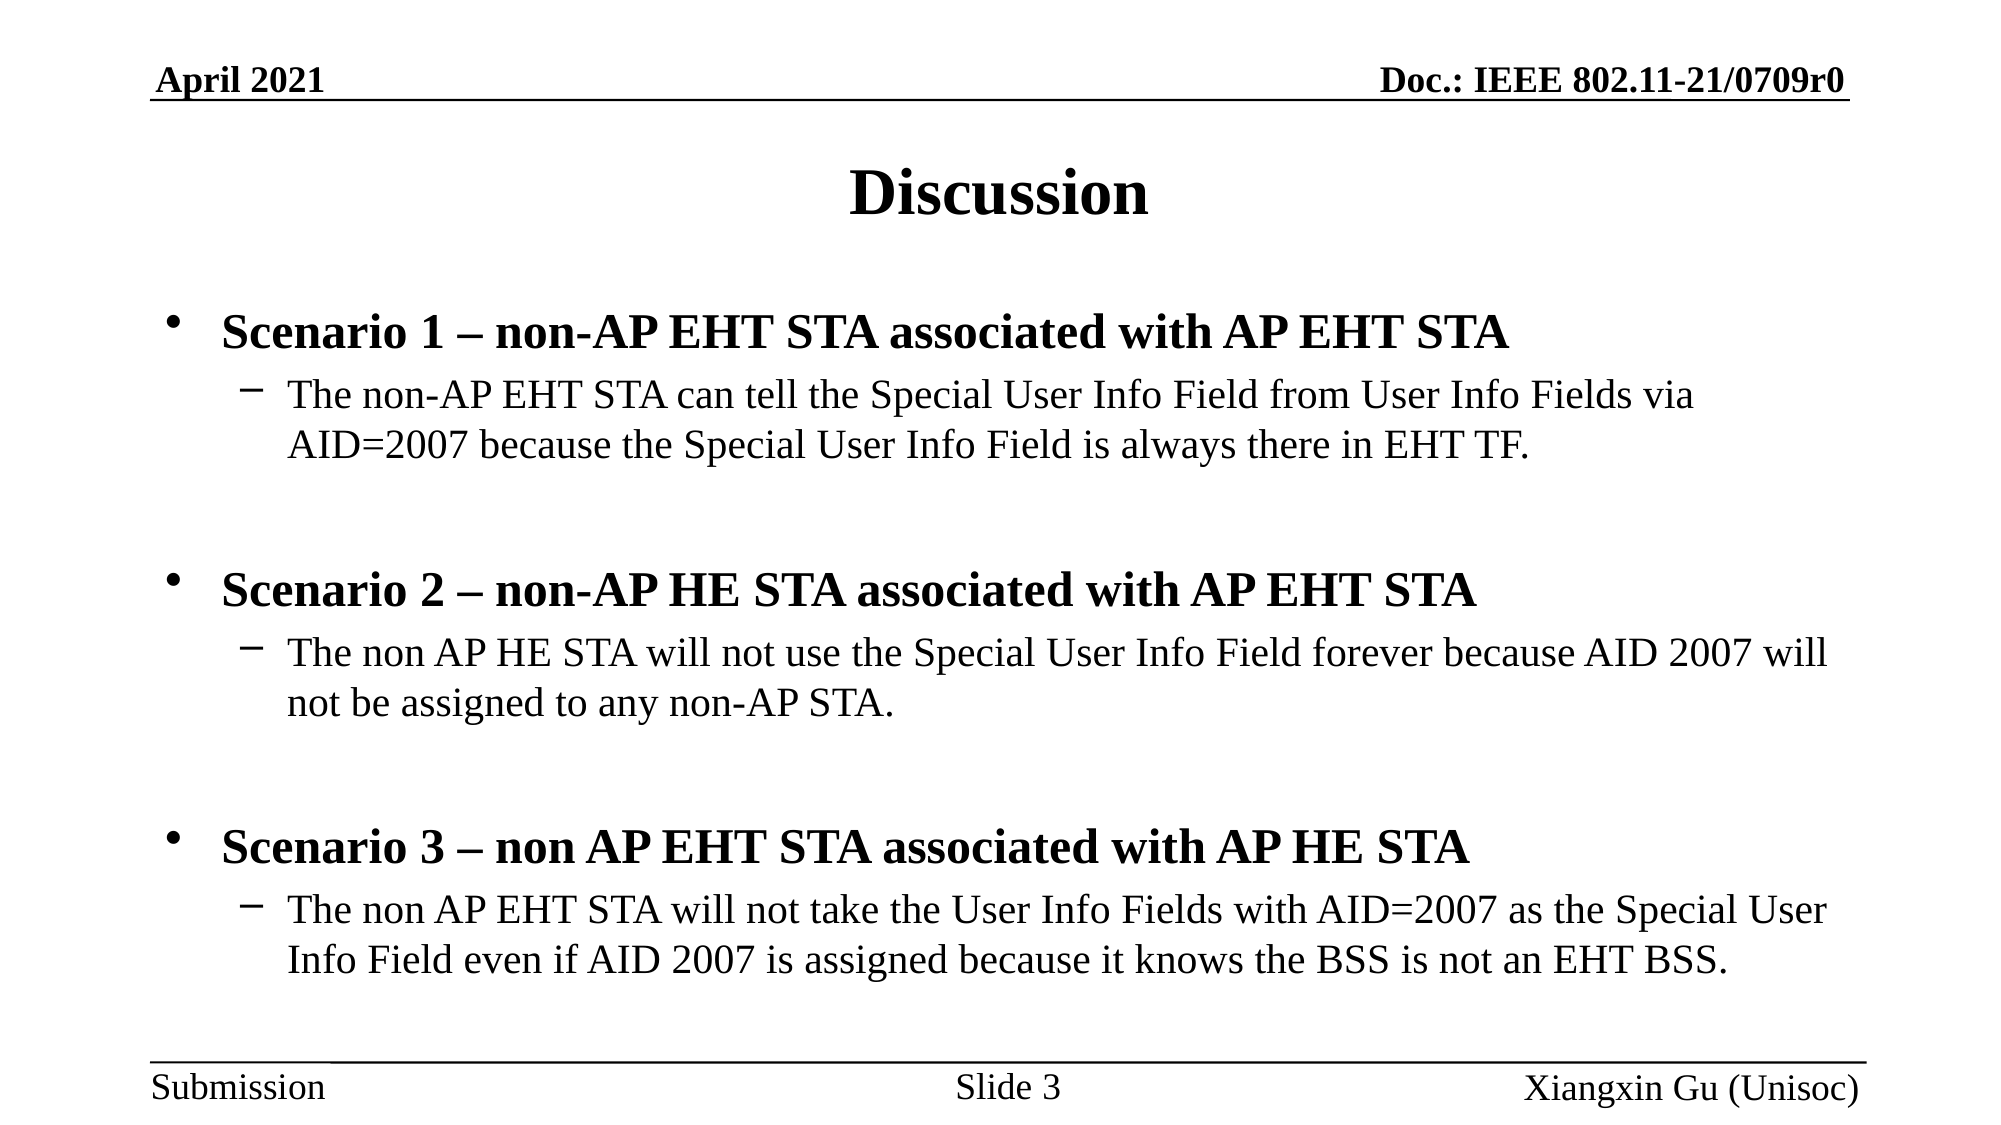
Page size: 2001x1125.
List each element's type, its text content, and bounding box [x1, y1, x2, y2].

list Scenario 1 – non-AP EHT STA associated with AP EHT STA The non-AP EHT STA can tell the Special User Info Field from User Info Fields via AID=2007 because the Special User Info Field is always there in EHT TF. Scenario 2 – non-AP HE STA associated with AP EHT STA The non AP HE STA will not use the Special User Info Field forever because AID 2007 will not be assigned to any non-AP STA. Scenario 3 – non AP EHT STA associated with AP HE STA The non AP EHT STA will not take the User Info Fields with AID=2007 as the Special User Info Field even if AID 2007 is assigned because it knows the BSS is not an EHT BSS. [149, 290, 1851, 1023]
footer Xiangxin Gu (Unisoc) [1520, 1062, 1860, 1109]
title Discussion [149, 112, 1851, 263]
slide_number Slide 3 [942, 1061, 1075, 1108]
